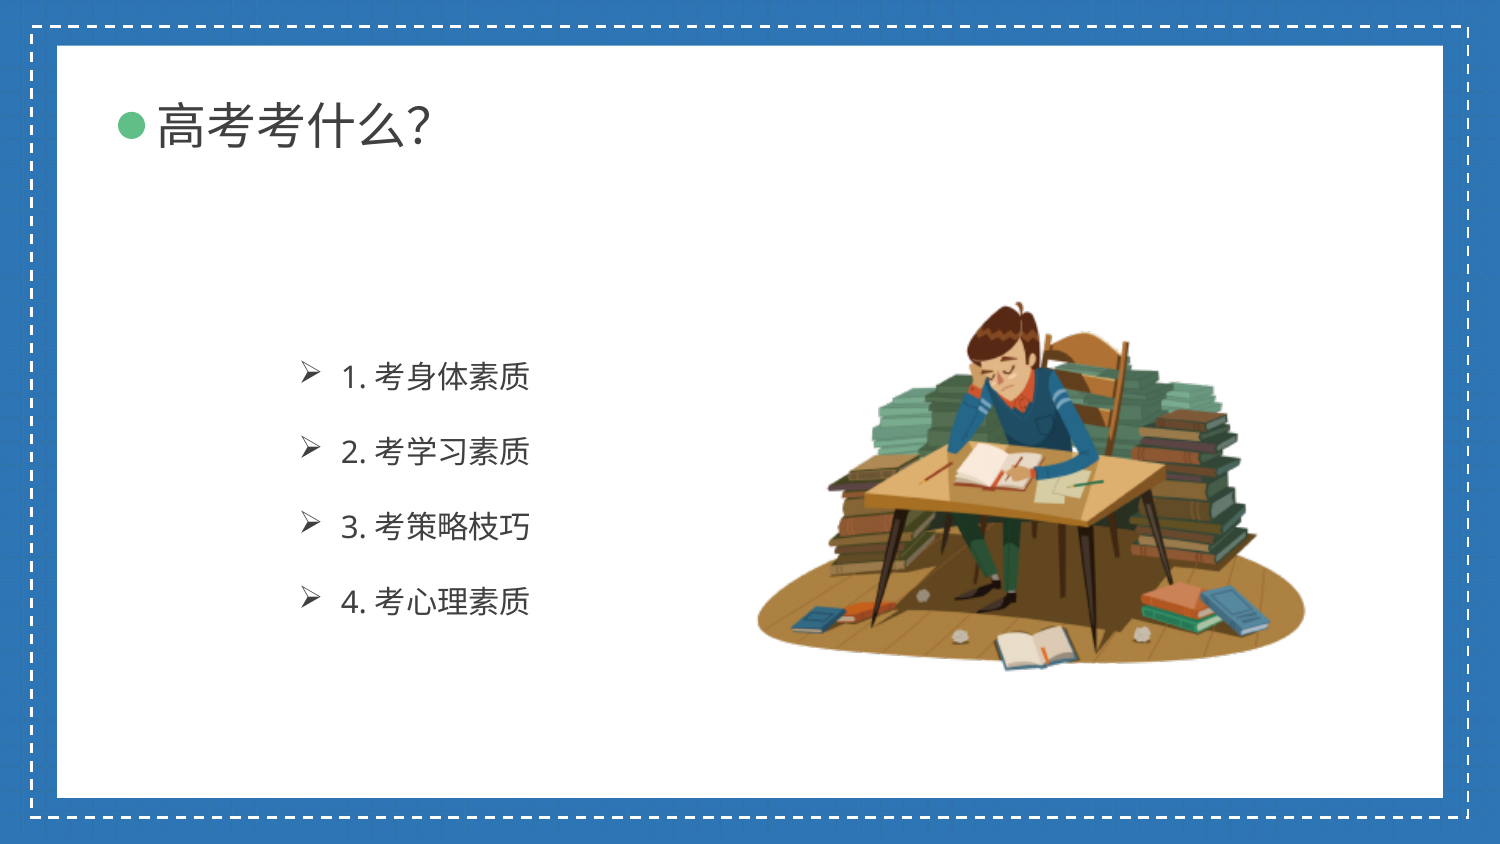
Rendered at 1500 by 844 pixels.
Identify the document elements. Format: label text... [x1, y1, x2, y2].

text_box 1.考身体素质 2.考学习素质 3.考策略枝巧 4.考心理素质 [287, 314, 702, 625]
text_box 高考考什么？ [145, 89, 726, 161]
picture [702, 138, 1343, 709]
text_box [116, 110, 147, 140]
text_box [0, 0, 1499, 837]
